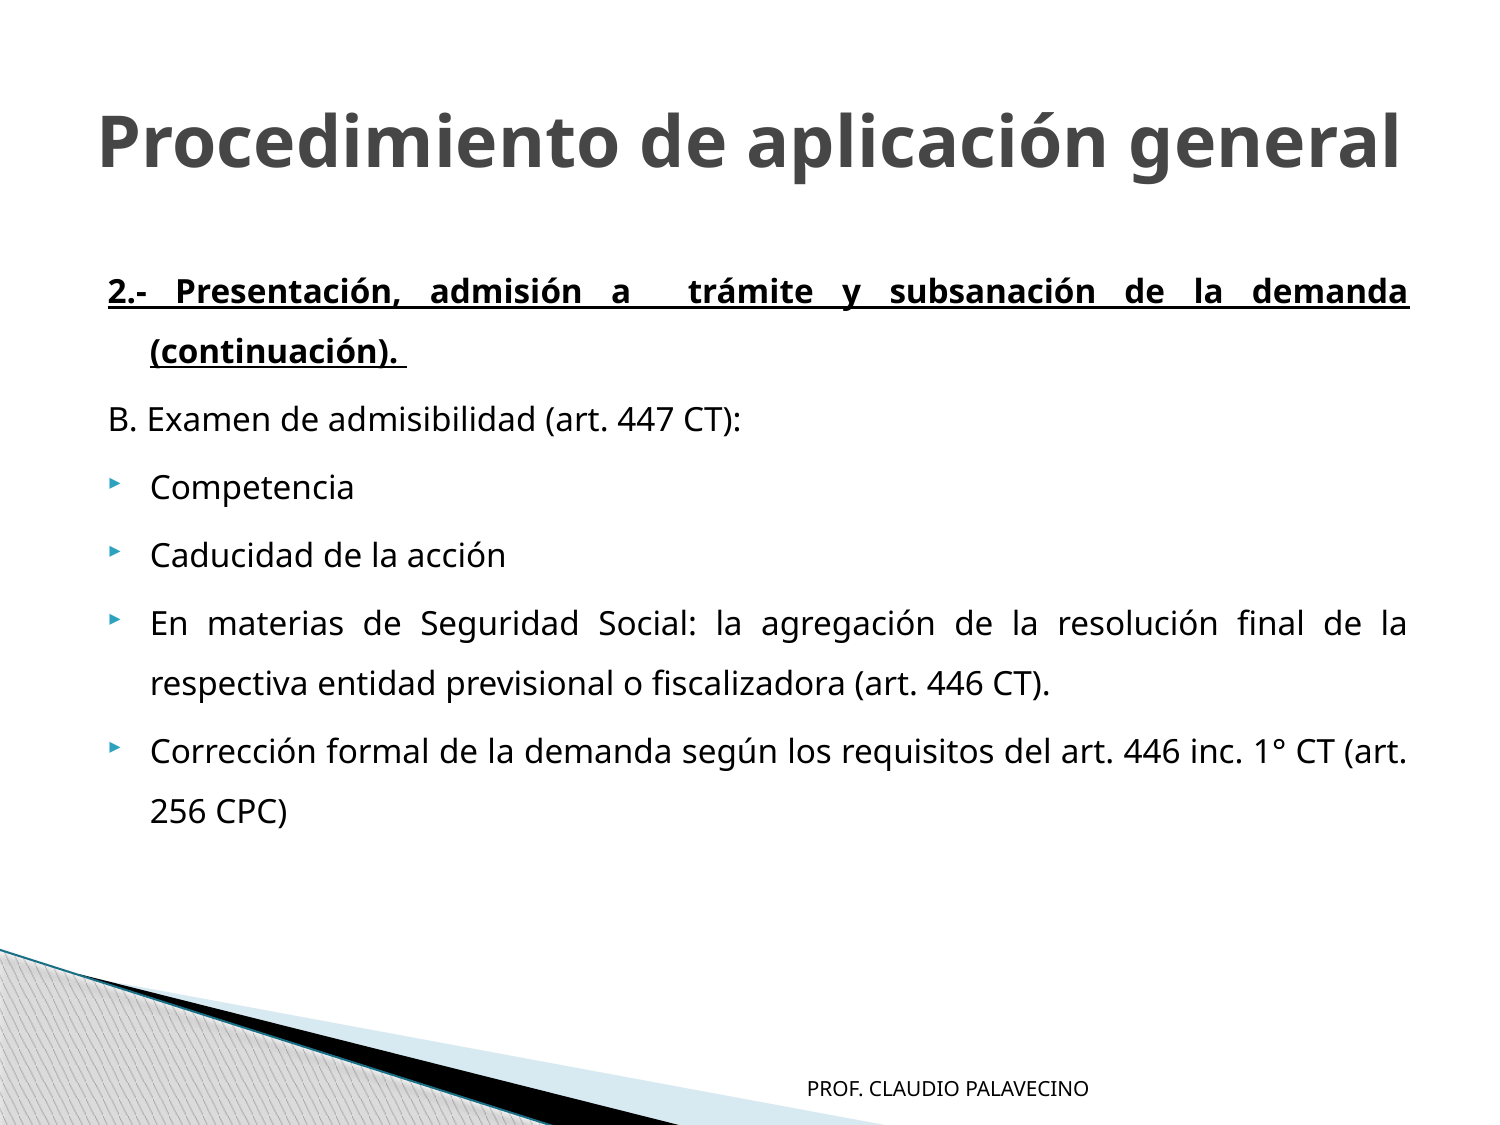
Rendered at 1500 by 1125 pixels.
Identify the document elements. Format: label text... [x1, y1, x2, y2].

title Procedimiento de aplicación general [75, 45, 1425, 233]
list 2.- Presentación, admisión a trámite y subsanación de la demanda (continuación). B. Examen de admisibilidad (art. 447 CT): Competencia Caducidad de la acción En materias de Seguridad Social: la agregación de la resolución final de la respectiva entidad previsional o fiscalizadora (art. 446 CT). Corrección formal de la demanda según los requisitos del art. 446 inc. 1° CT (art. 256 CPC) [75, 243, 1425, 986]
footer PROF. CLAUDIO PALAVECINO [718, 1051, 1105, 1112]
